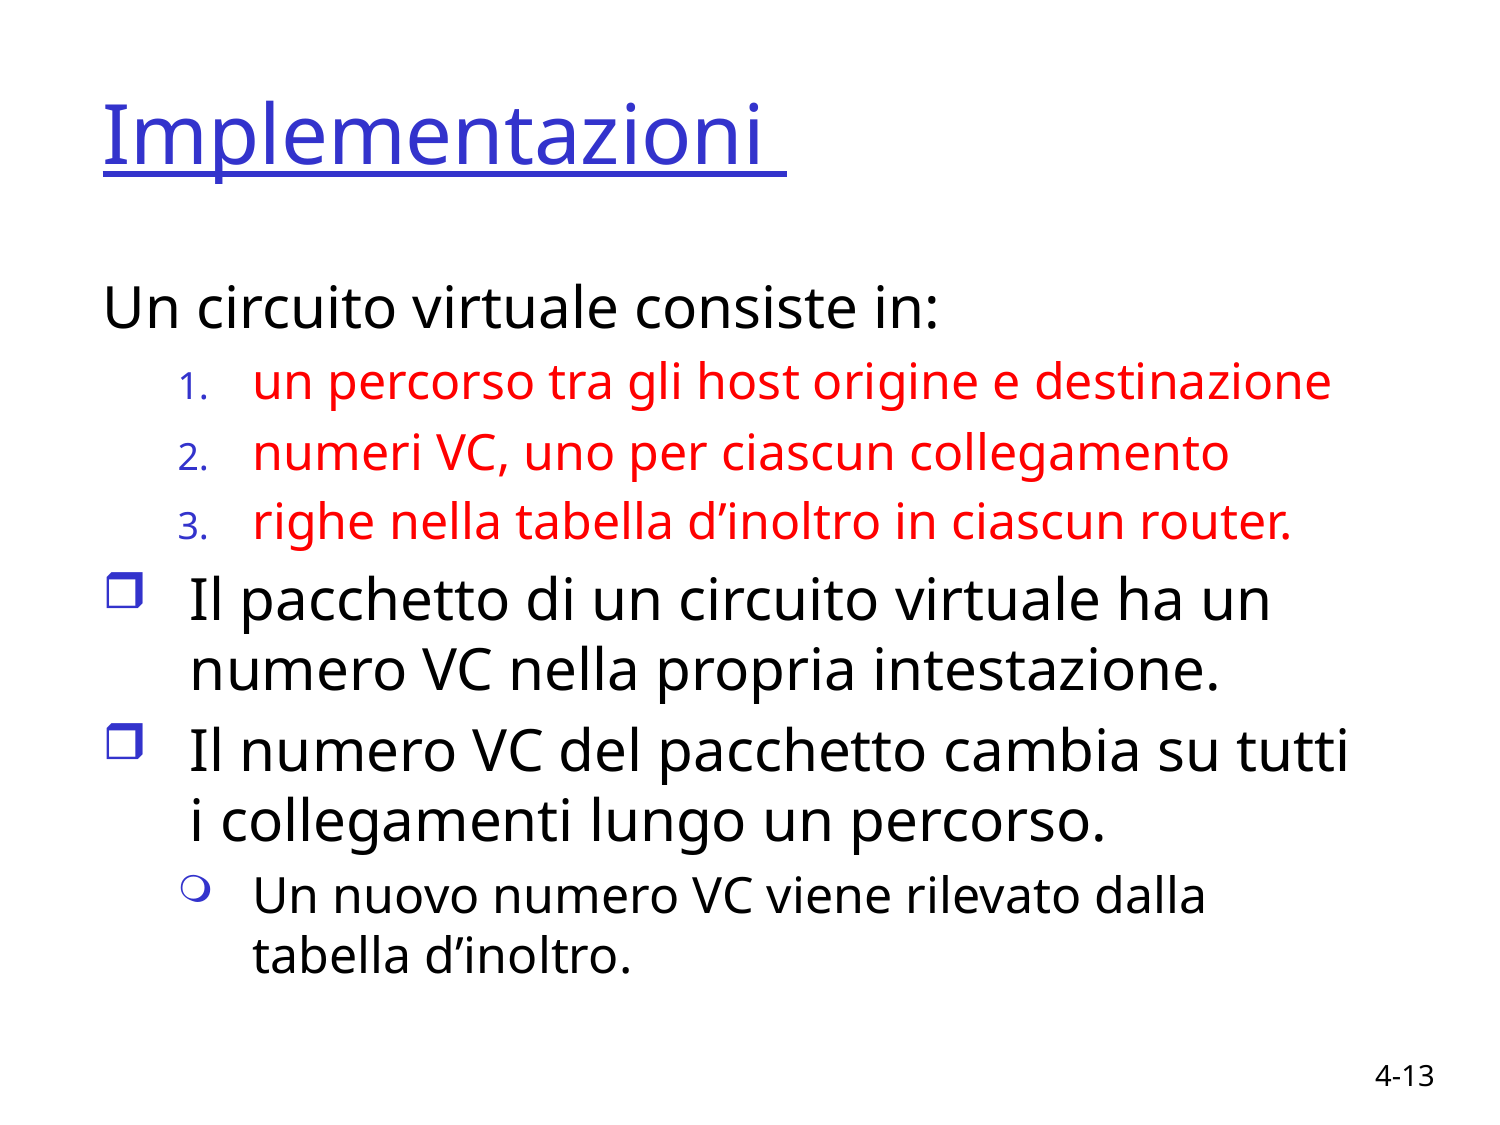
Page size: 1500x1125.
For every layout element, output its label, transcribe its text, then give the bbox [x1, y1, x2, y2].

slide_number 4-13 [1338, 1049, 1451, 1125]
title Implementazioni [87, 37, 1363, 226]
list Un circuito virtuale consiste in: un percorso tra gli host origine e destinazione numeri VC, uno per ciascun collegamento righe nella tabella d’inoltro in ciascun router. Il pacchetto di un circuito virtuale ha un numero VC nella propria intestazione. Il numero VC del pacchetto cambia su tutti i collegamenti lungo un percorso. Un nuovo numero VC viene rilevato dalla tabella d’inoltro. [87, 262, 1369, 1034]
